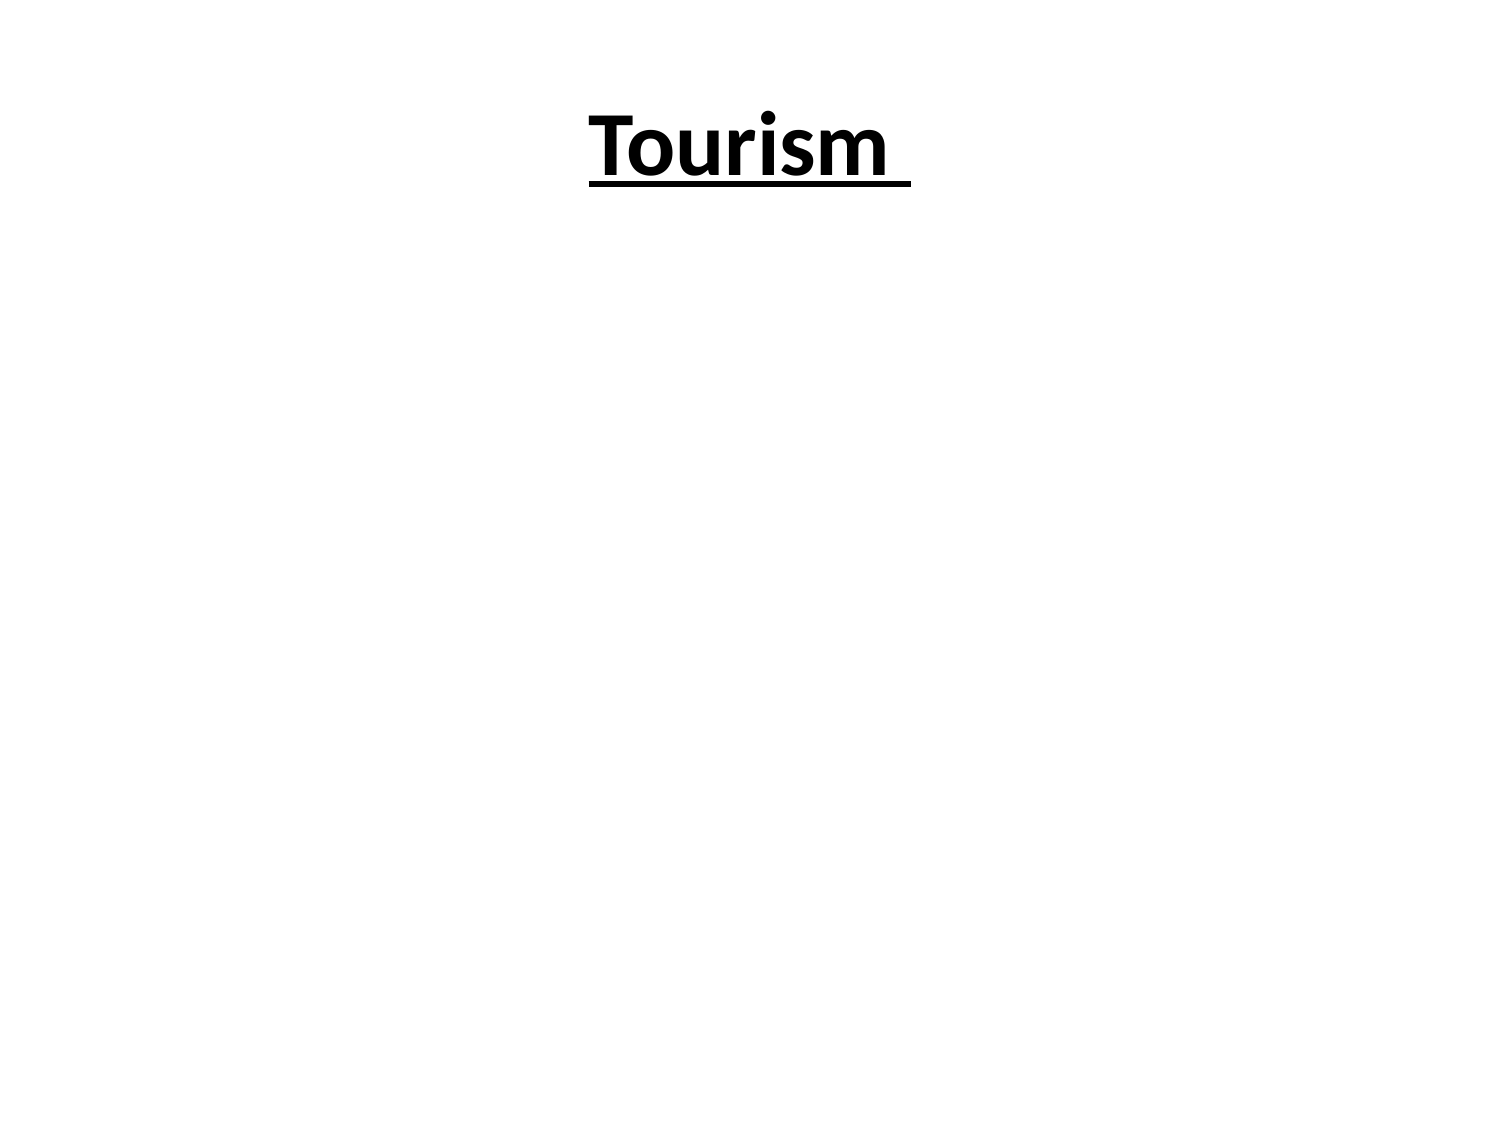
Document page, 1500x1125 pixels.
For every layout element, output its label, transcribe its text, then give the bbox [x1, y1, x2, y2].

title Tourism [74, 44, 1426, 233]
